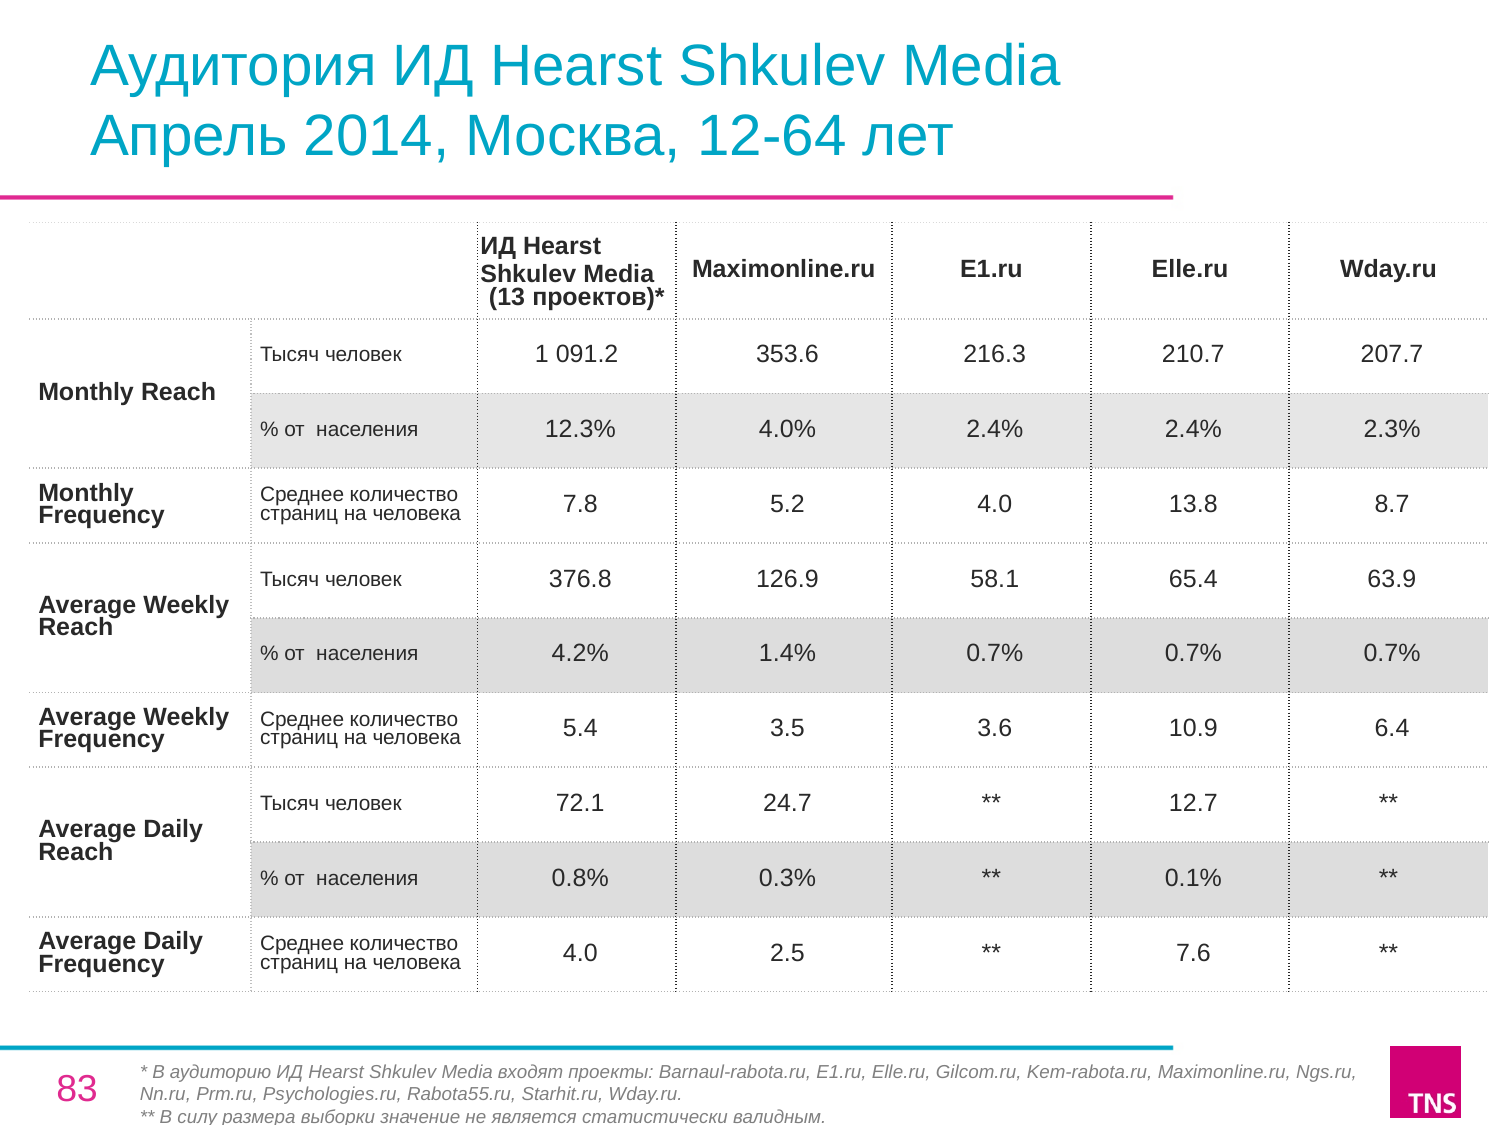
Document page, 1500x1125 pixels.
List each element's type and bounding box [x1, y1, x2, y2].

title [74, 8, 1476, 187]
table_cell [29, 319, 1488, 992]
slide_number [40, 1055, 125, 1125]
picture [0, 0, 1500, 1125]
table_header [29, 223, 1488, 319]
text_box [125, 1052, 1412, 1125]
